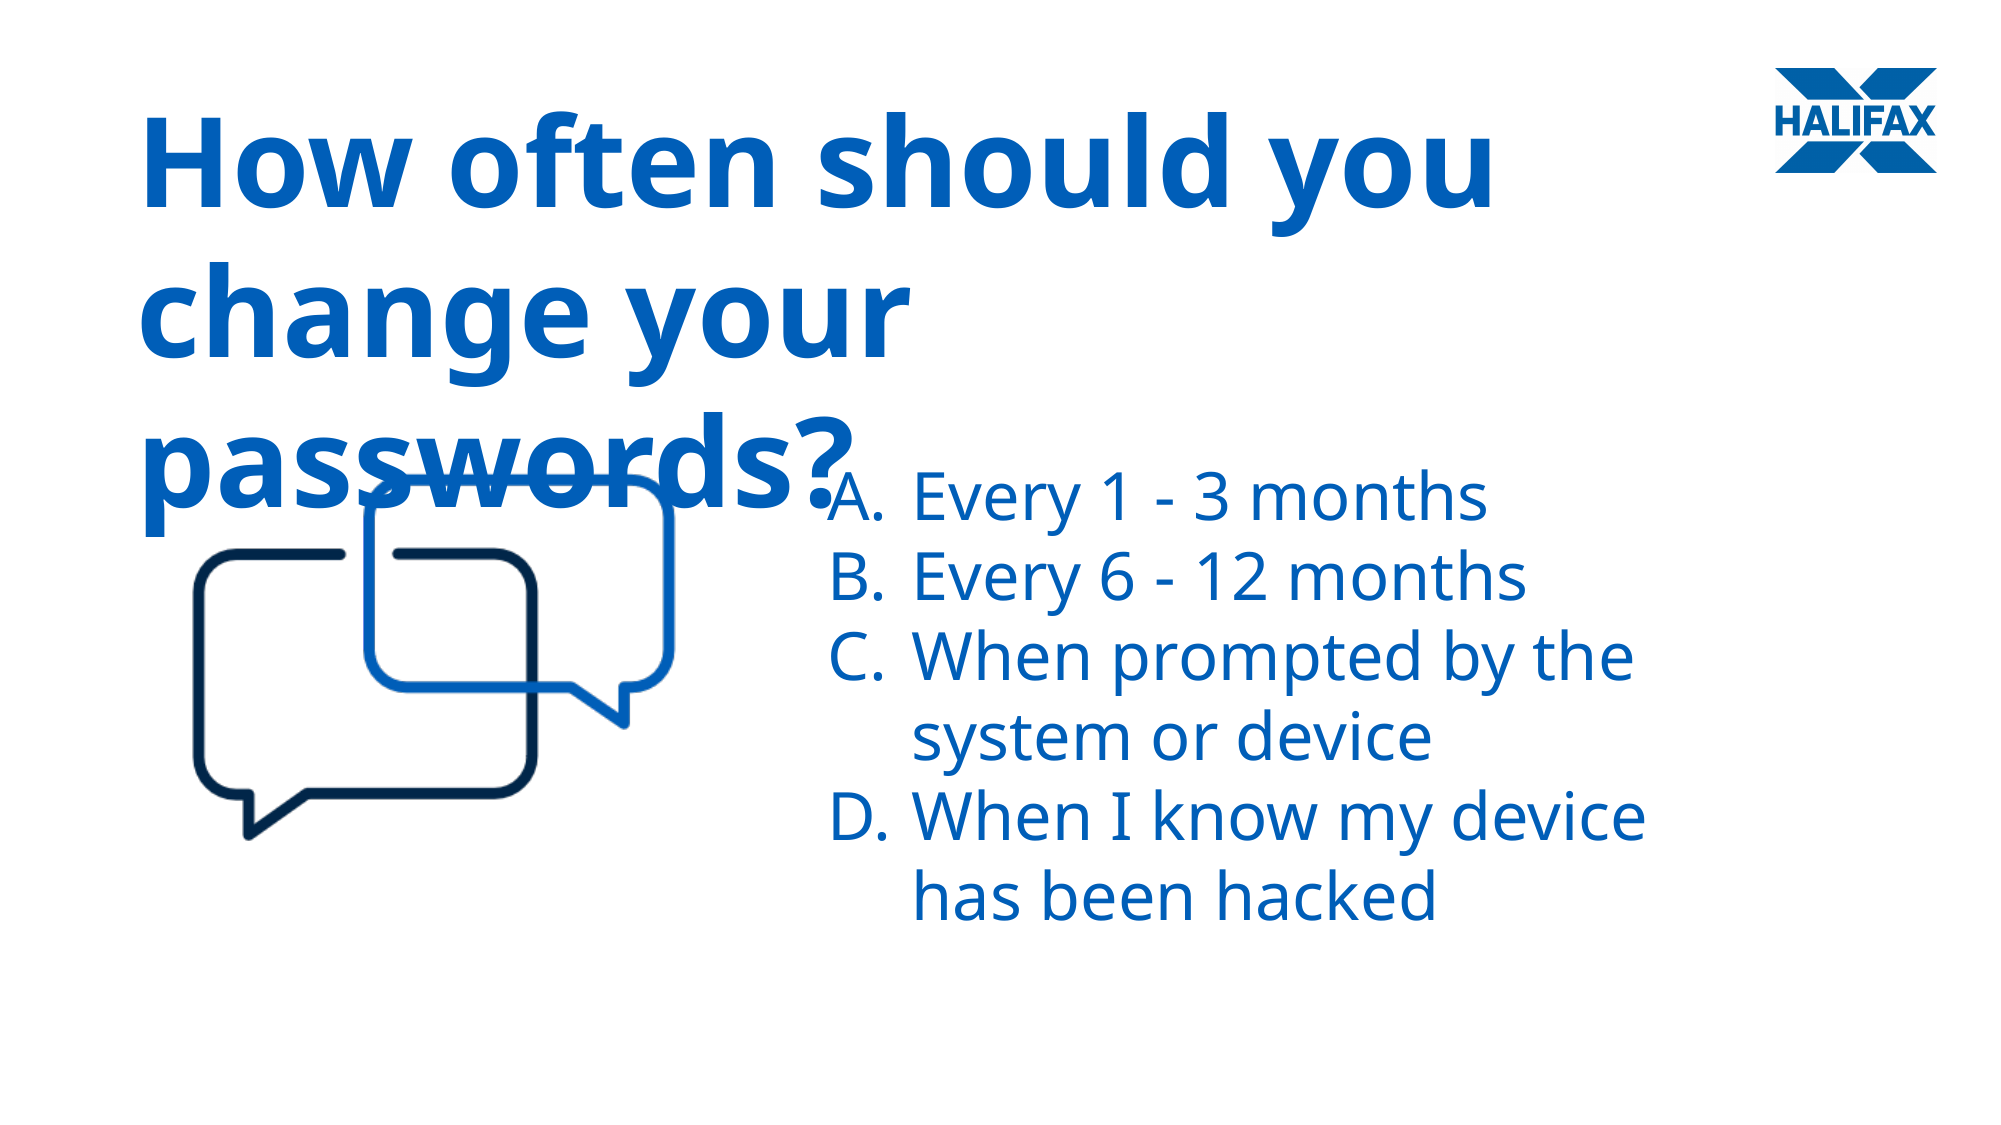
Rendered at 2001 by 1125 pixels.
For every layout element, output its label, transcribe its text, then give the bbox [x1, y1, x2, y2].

list How often should you change your passwords? [121, 75, 1579, 221]
list Every 1 - 3 months Every 6 - 12 months When prompted by the system or device When I know my device has been hacked [812, 372, 1725, 1016]
picture [1775, 68, 1937, 173]
picture [121, 327, 764, 972]
